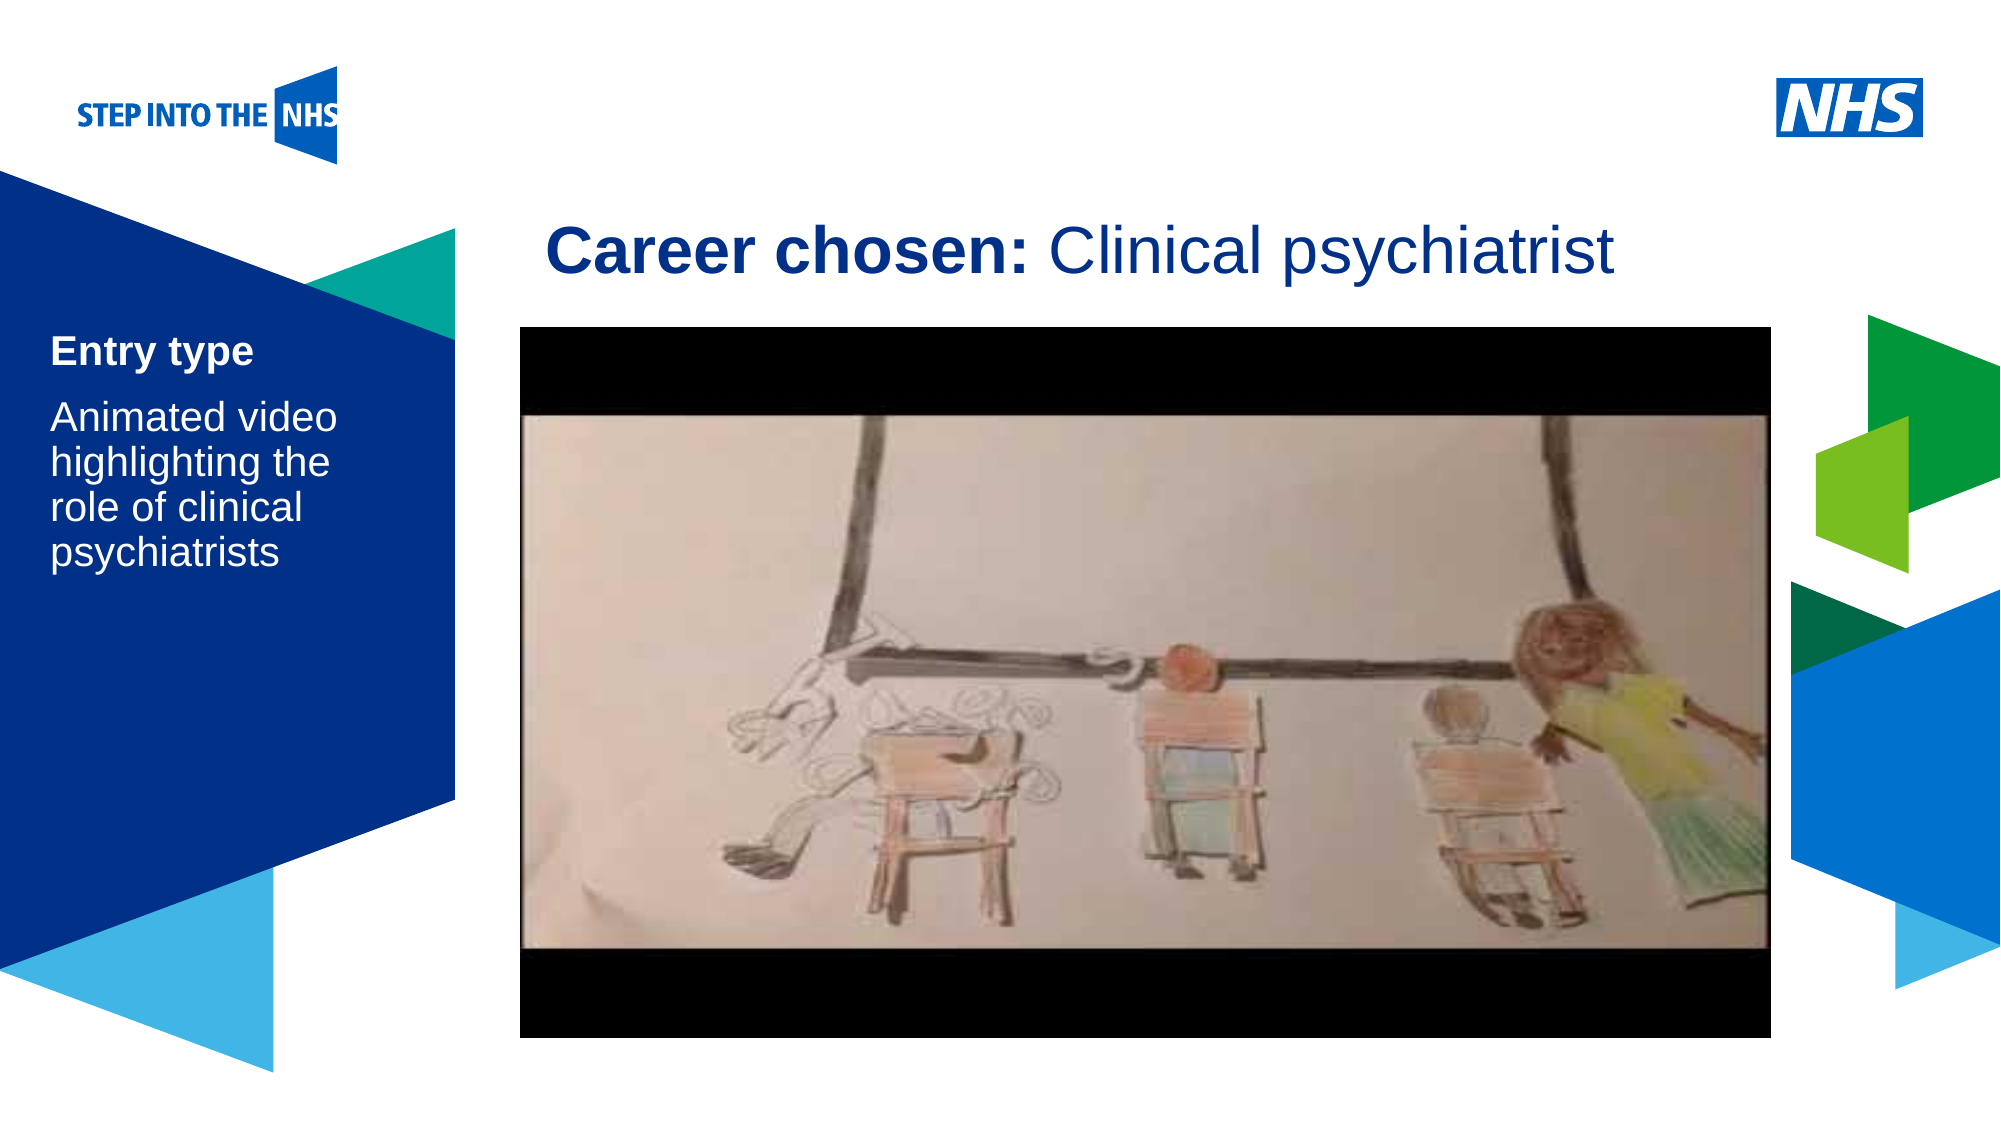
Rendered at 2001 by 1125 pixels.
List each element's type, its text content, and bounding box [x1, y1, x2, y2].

text_box Entry type Animated video highlighting the role of clinical psychiatrists [50, 329, 410, 796]
title Career chosen: Clinical psychiatrist [545, 216, 1767, 306]
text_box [519, 327, 1772, 1039]
